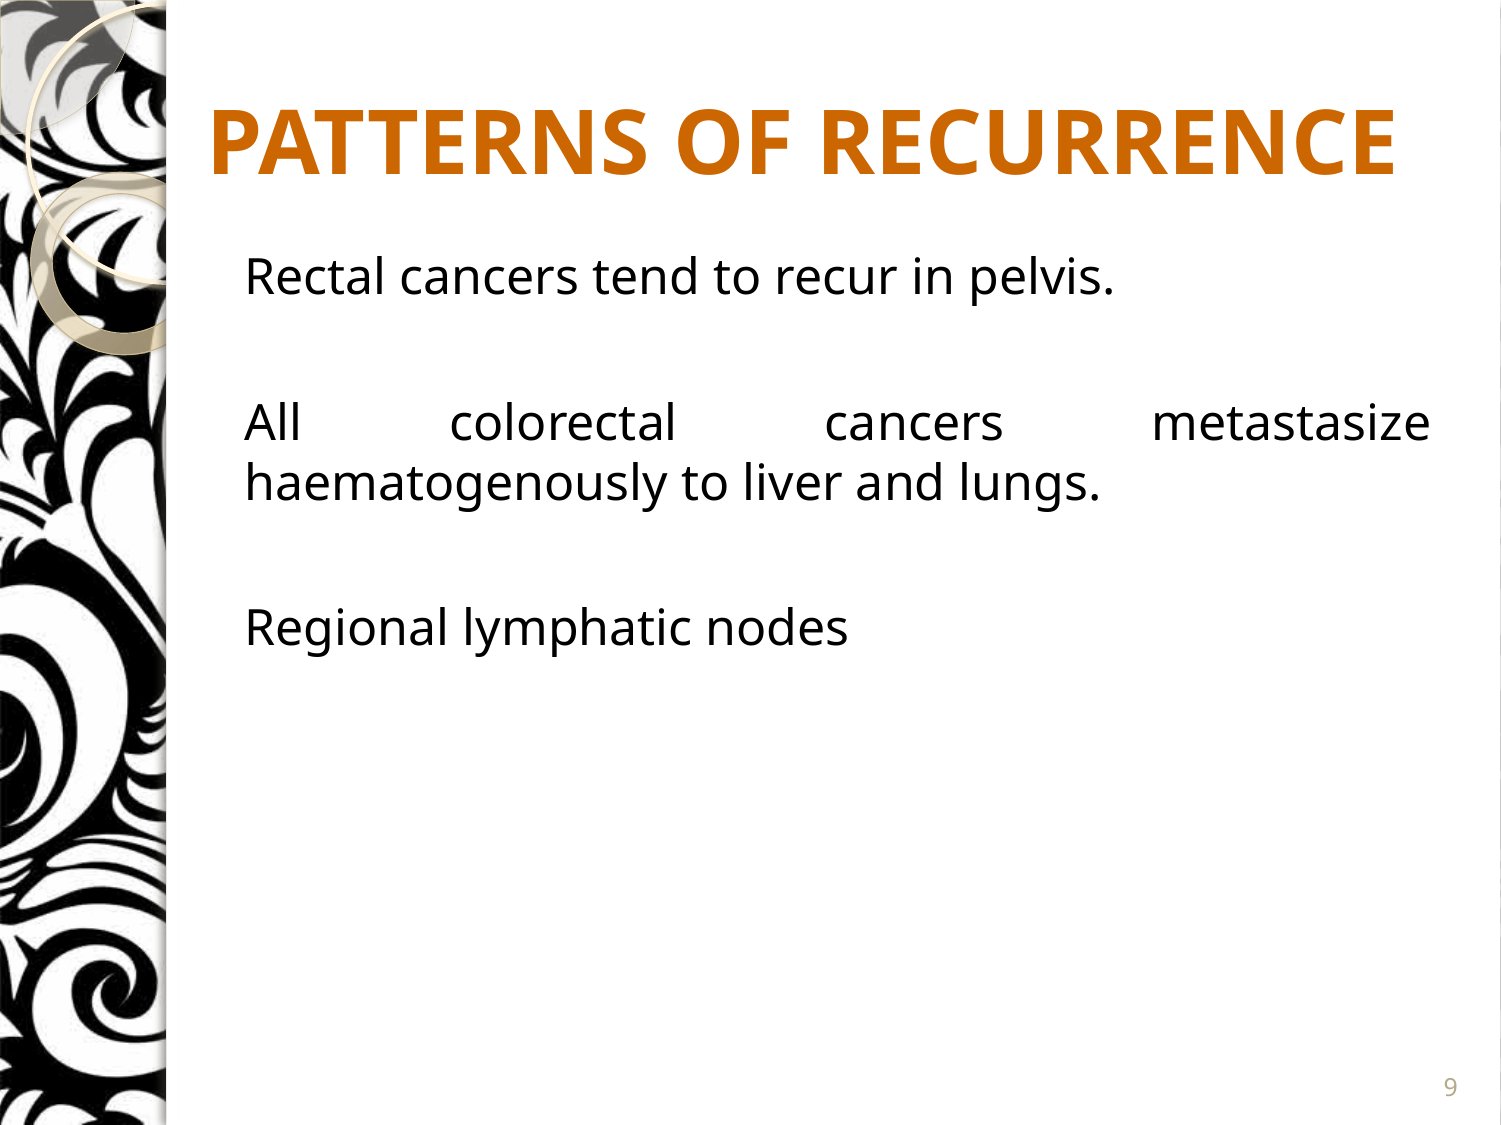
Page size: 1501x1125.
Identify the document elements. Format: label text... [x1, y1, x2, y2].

picture [136, 0, 164, 4]
picture [62, 195, 160, 280]
title PATTERNS OF RECURRENCE [187, 45, 1418, 233]
picture [53, 241, 160, 332]
list Rectal cancers tend to recur in pelvis. All colorectal cancers metastasize haematogenously to liver and lungs. Regional lymphatic nodes [216, 237, 1447, 706]
slide_number 9 [1413, 1034, 1489, 1113]
picture [0, 134, 166, 1125]
picture [32, 13, 160, 207]
